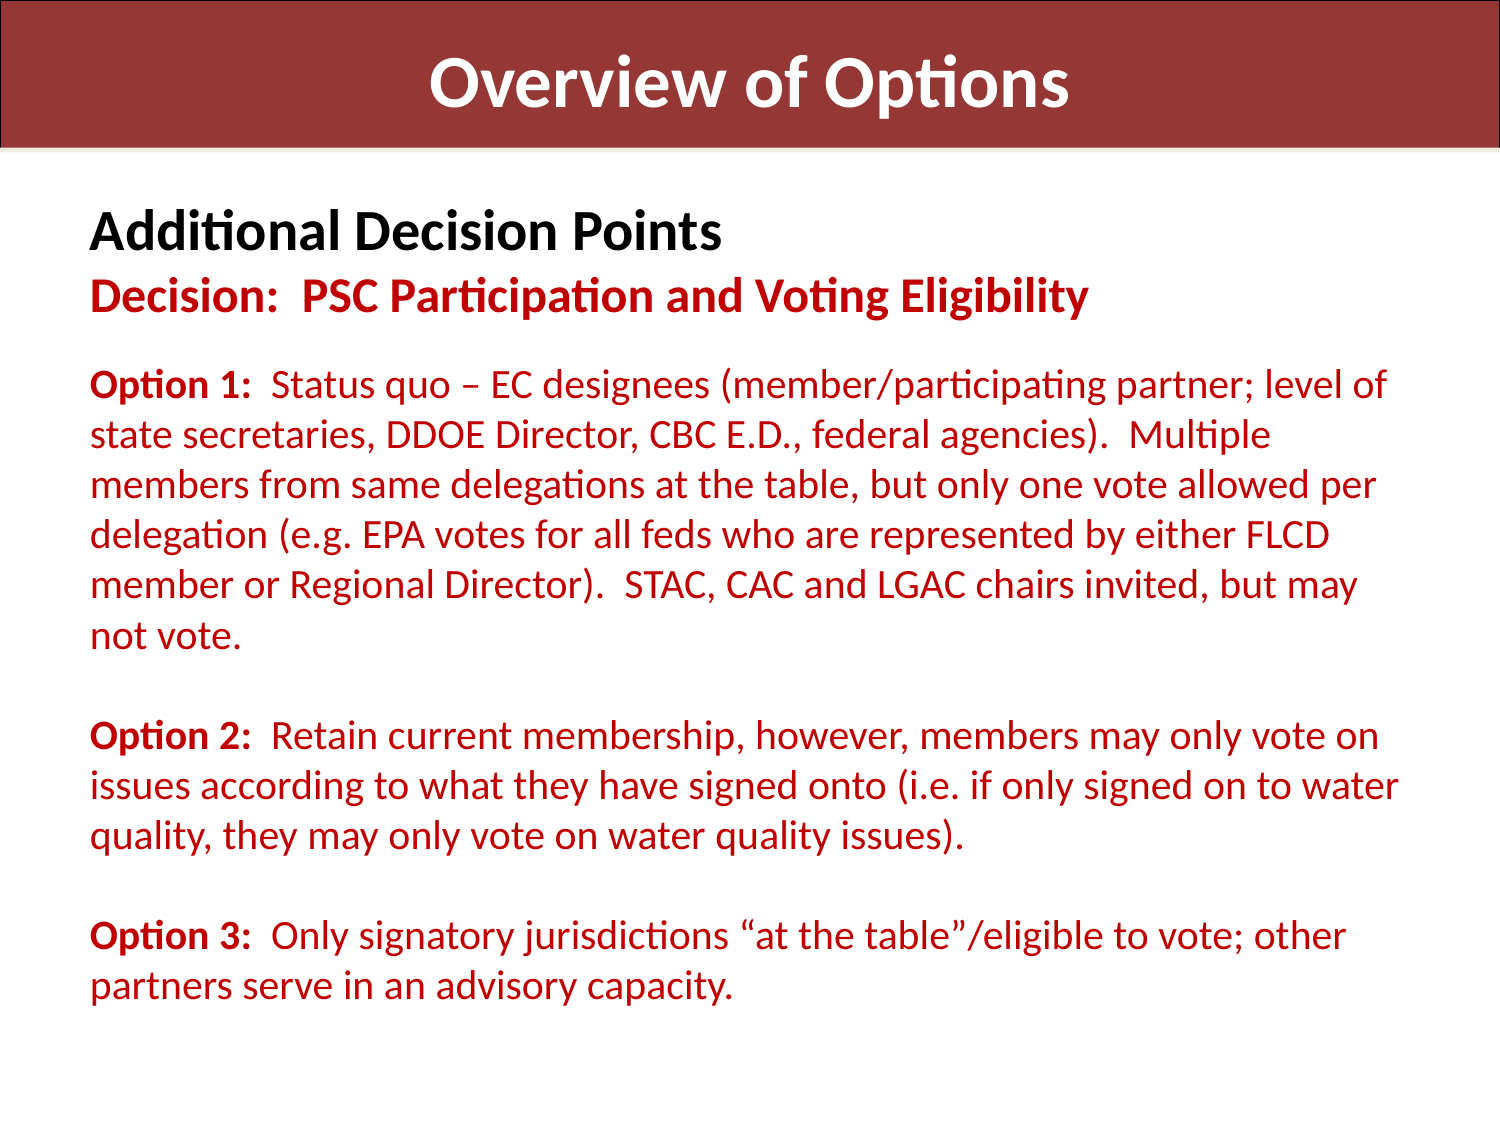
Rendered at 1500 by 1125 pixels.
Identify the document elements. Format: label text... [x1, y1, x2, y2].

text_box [0, 0, 1500, 151]
text_box Additional Decision Points Decision: PSC Participation and Voting Eligibility Option 1: Status quo – EC designees (member/participating partner; level of state secretaries, DDOE Director, CBC E.D., federal agencies). Multiple members from same delegations at the table, but only one vote allowed per delegation (e.g. EPA votes for all feds who are represented by either FLCD member or Regional Director). STAC, CAC and LGAC chairs invited, but may not vote. Option 2: Retain current membership, however, members may only vote on issues according to what they have signed onto (i.e. if only signed on to water quality, they may only vote on water quality issues). Option 3: Only signatory jurisdictions “at the table”/eligible to vote; other partners serve in an advisory capacity. [74, 159, 1438, 1065]
